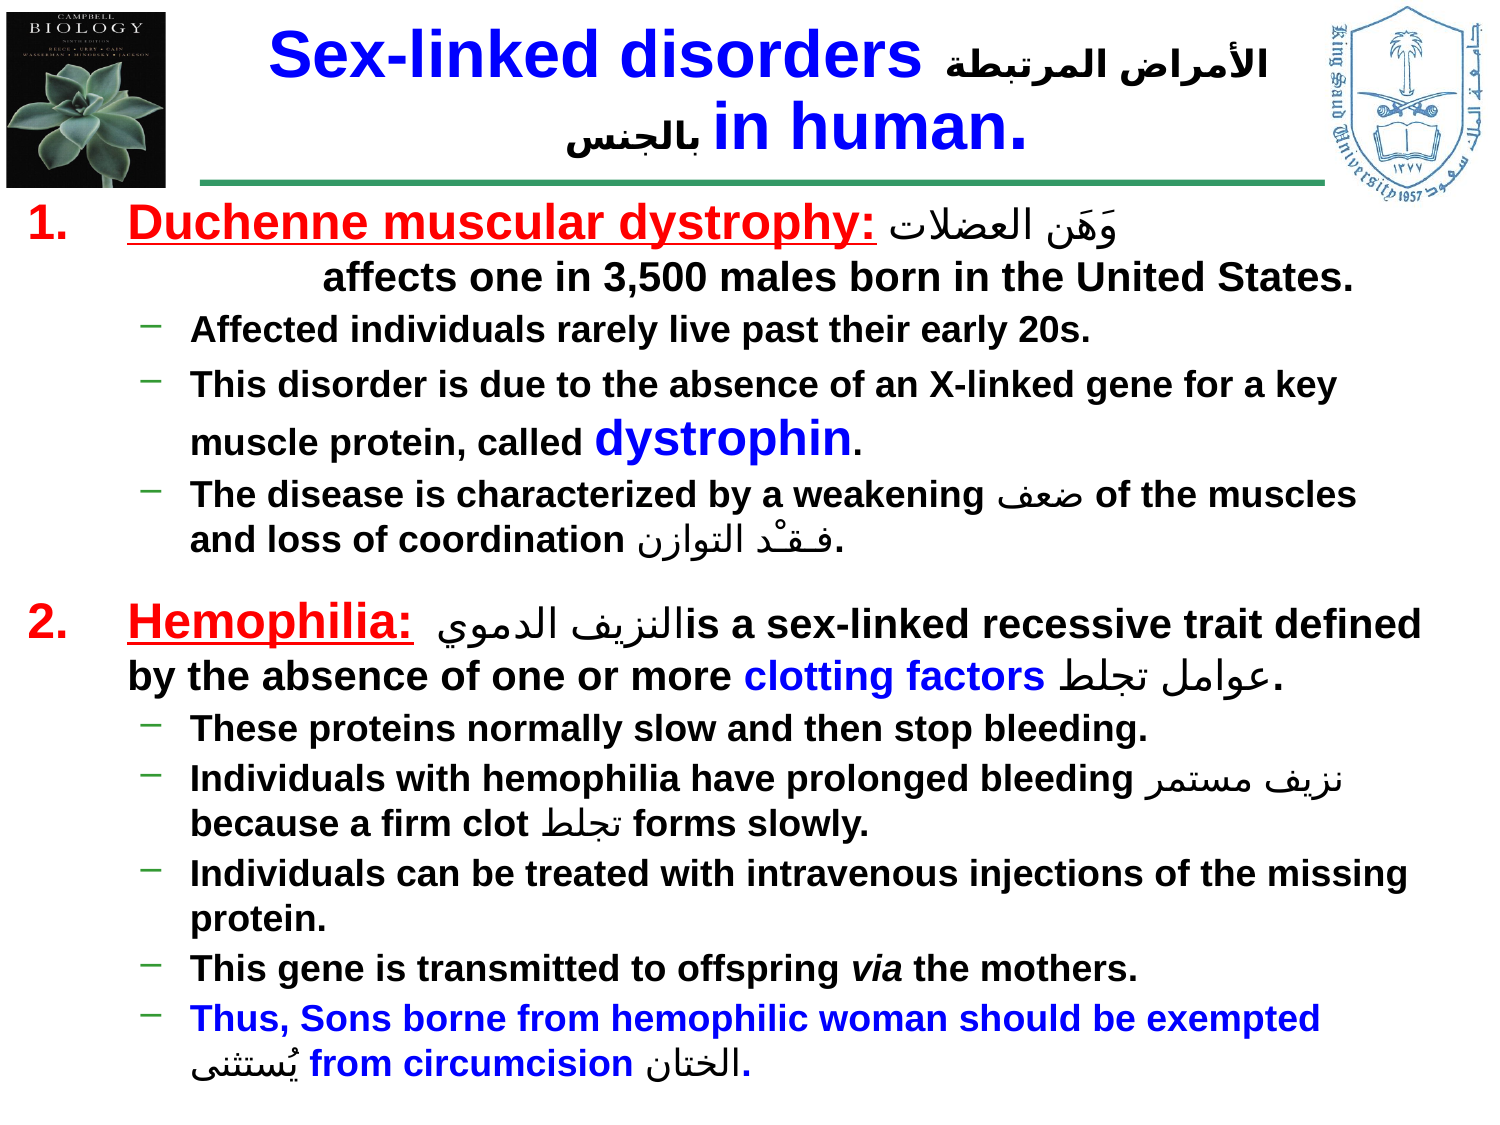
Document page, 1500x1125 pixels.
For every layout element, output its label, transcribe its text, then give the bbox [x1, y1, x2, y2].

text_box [5, 0, 1488, 209]
text_box Duchenne muscular dystrophy: وَهَن العضلات affects one in 3,500 males born in the United States. Affected individuals rarely live past their early 20s. This disorder is due to the absence of an X-linked gene for a key muscle protein, called dystrophin. The disease is characterized by a weakening ضعف of the muscles and loss of coordination فـقـْد التوازن. [12, 216, 1438, 568]
text_box Hemophilia: النزيف الدمويis a sex-linked recessive trait defined by the absence of one or more clotting factors عوامل تجلط. These proteins normally slow and then stop bleeding. Individuals with hemophilia have prolonged bleeding نزيف مستمر because a firm clot تجلط forms slowly. Individuals can be treated with intravenous injections of the missing protein. This gene is transmitted to offspring via the mothers. Thus, Sons borne from hemophilic woman should be exempted يُستثنى from circumcision الختان. [12, 581, 1450, 1092]
